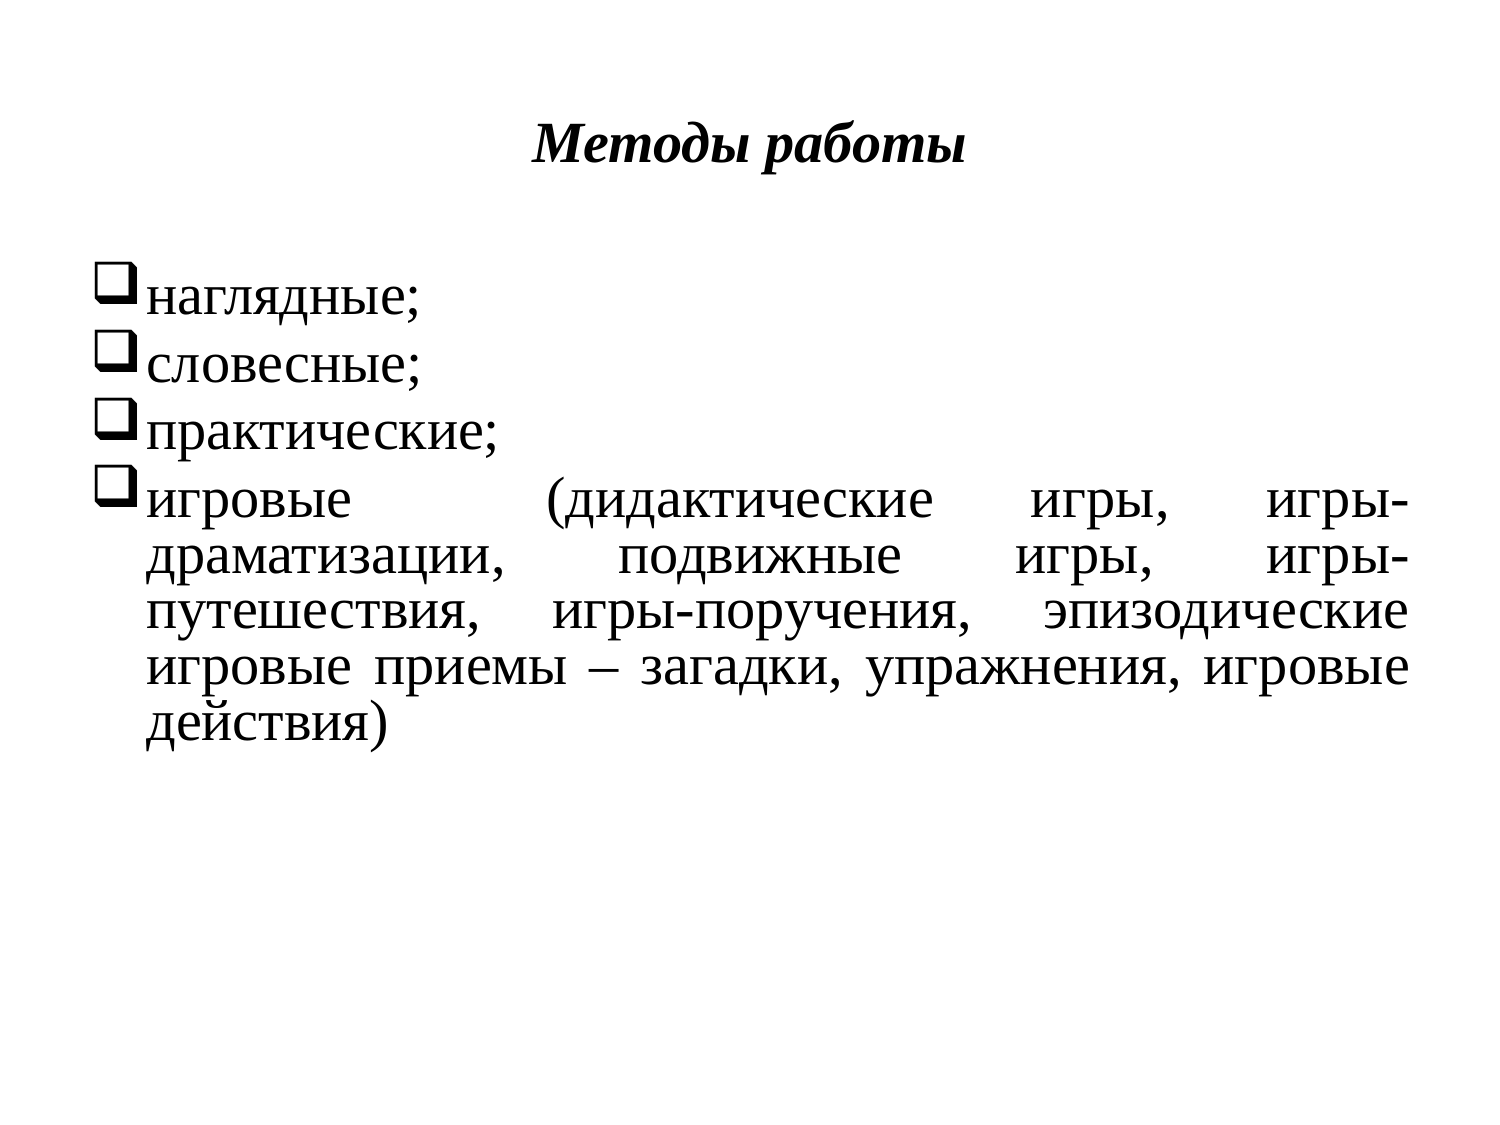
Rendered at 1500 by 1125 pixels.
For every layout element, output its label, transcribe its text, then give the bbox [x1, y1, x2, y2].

list наглядные; словесные; практические; игровые (дидактические игры, игры-драматизации, подвижные игры, игры-путешествия, игры-поручения, эпизодические игровые приемы – загадки, упражнения, игровые действия) [75, 262, 1425, 1005]
title Методы работы [75, 45, 1425, 233]
